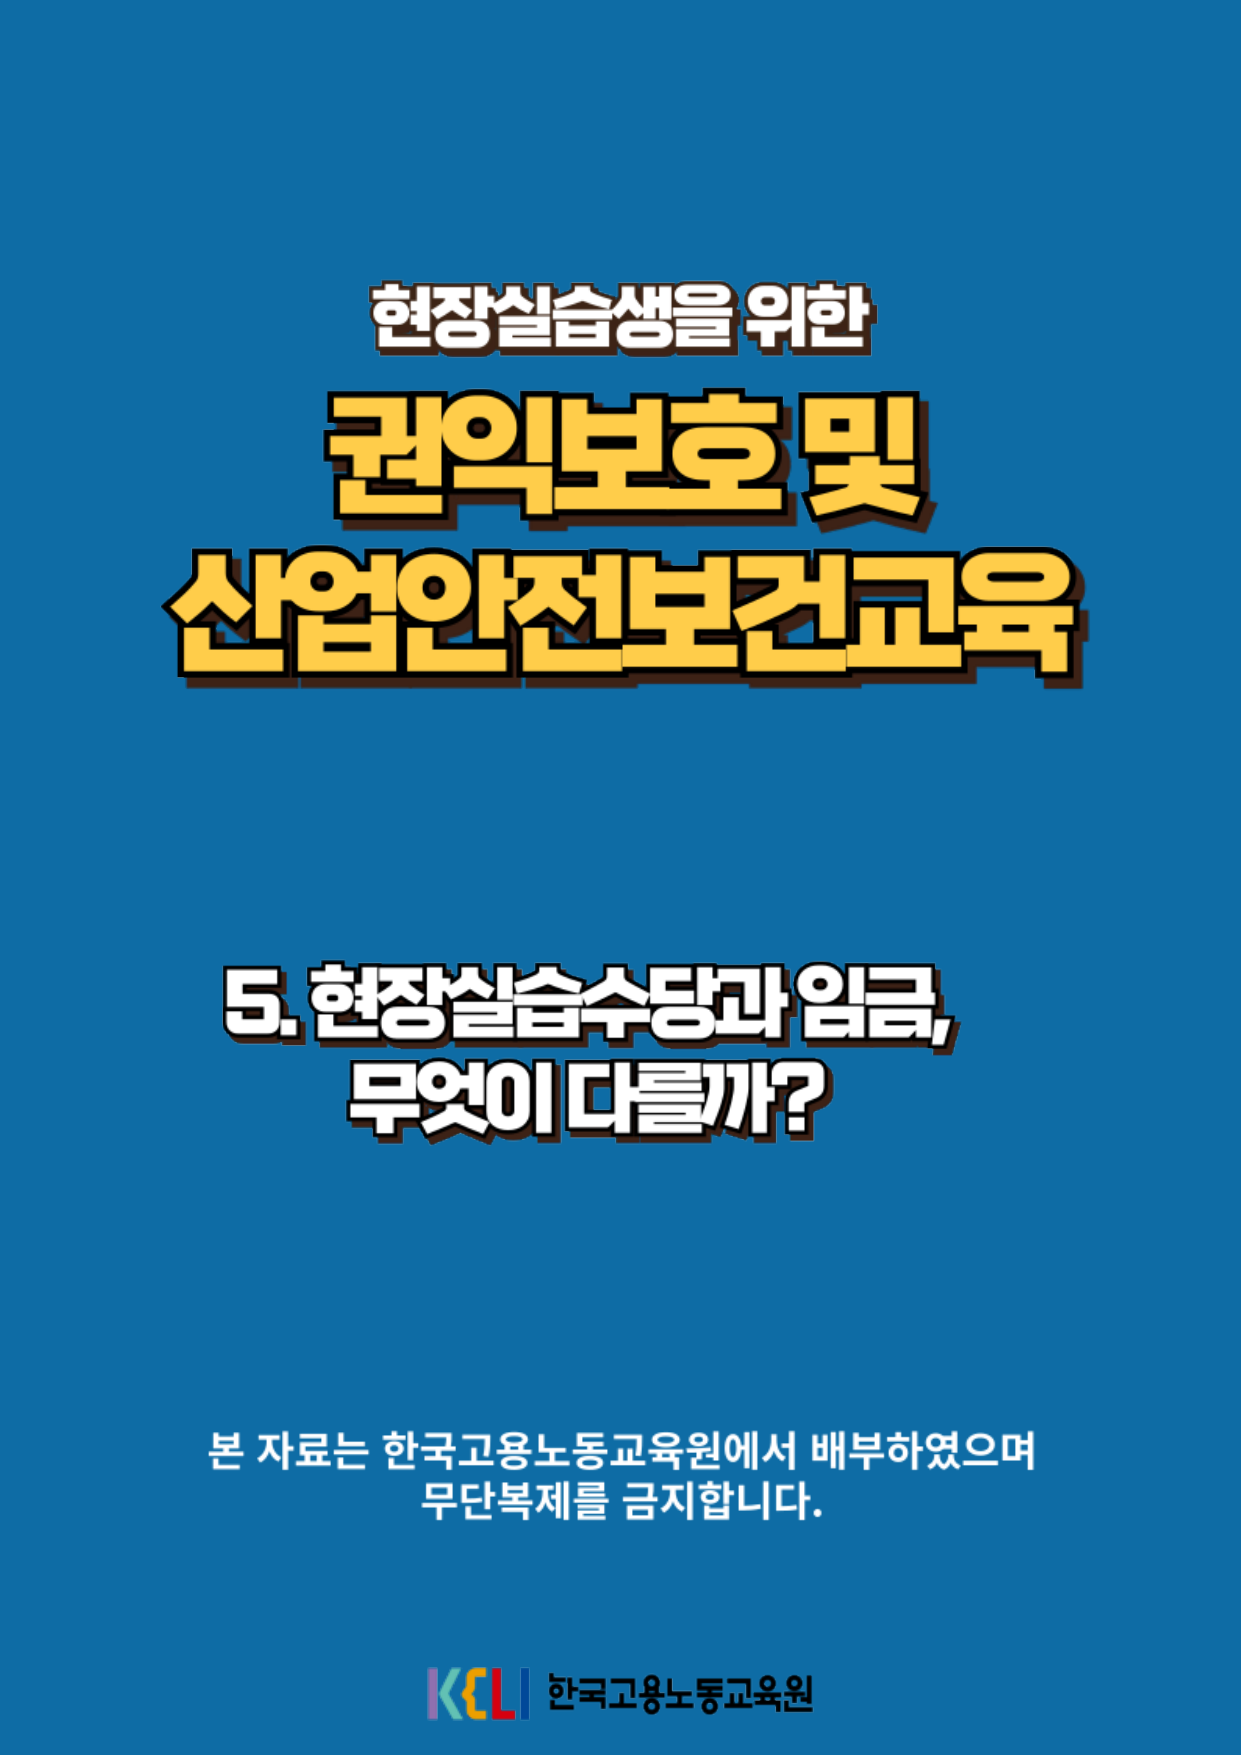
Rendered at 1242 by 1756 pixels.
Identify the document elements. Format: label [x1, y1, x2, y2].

picture [0, 838, 1237, 1468]
text_box [0, 0, 1241, 1755]
